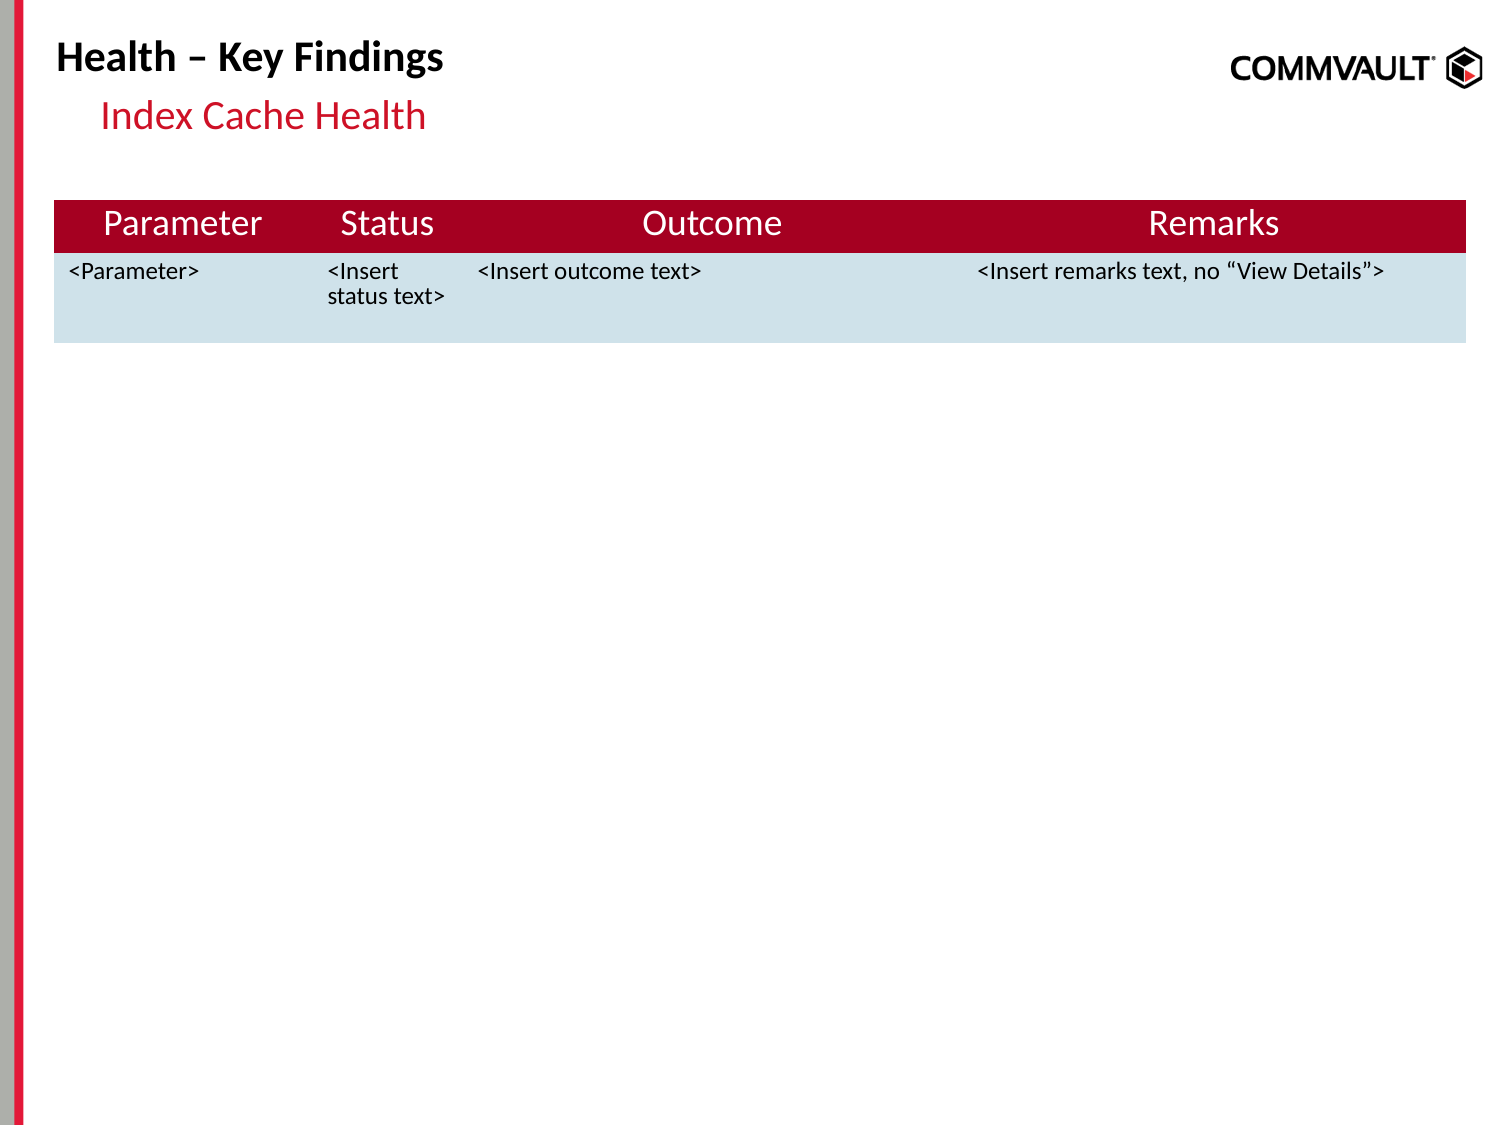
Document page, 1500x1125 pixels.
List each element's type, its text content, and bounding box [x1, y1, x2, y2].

list Index Cache Health [85, 89, 1232, 150]
table_cell <Insert remarks text, no “View Details”> [962, 253, 1466, 343]
table_header Parameter [54, 200, 312, 253]
table_header Status [312, 200, 462, 253]
picture [1232, 46, 1483, 89]
table_cell <Parameter> [54, 253, 312, 343]
table_cell <Insert status text> [312, 253, 462, 343]
table_cell <Insert outcome text> [462, 253, 962, 343]
table_header Outcome [462, 200, 962, 253]
table_header Remarks [962, 200, 1466, 253]
title Health – Key Findings [41, 30, 1232, 90]
